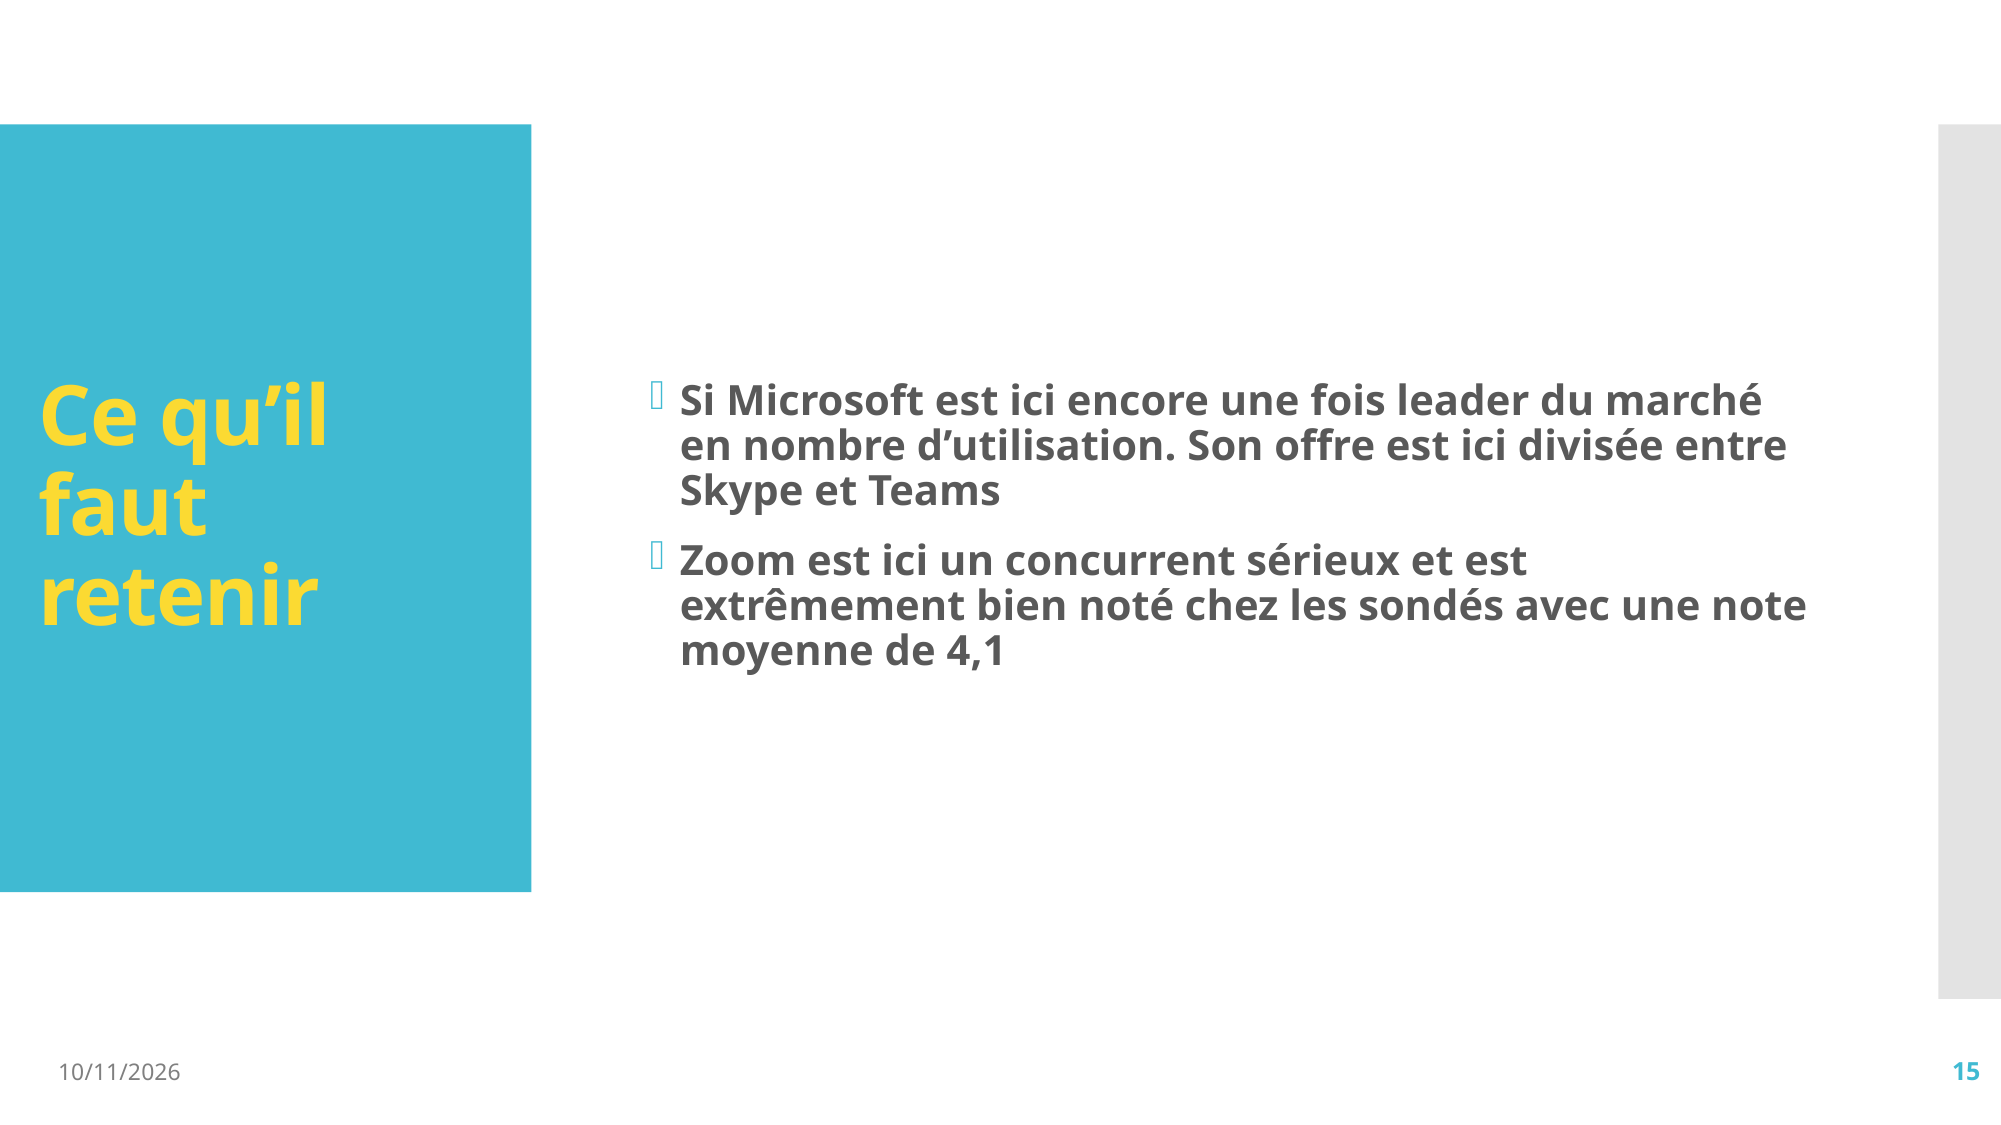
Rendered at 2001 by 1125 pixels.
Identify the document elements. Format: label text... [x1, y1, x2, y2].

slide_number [43, 1042, 493, 1103]
list Si Microsoft est ici encore une fois leader du marché en nombre d’utilisation. Son offre est ici divisée entre Skype et Teams Zoom est ici un concurrent sérieux et est extrêmement bien noté chez les sondés avec une note moyenne de 4,1 [634, 141, 1835, 982]
slide_number 15 [1744, 1042, 1996, 1103]
title Ce qu’il faut retenir [23, 130, 508, 886]
